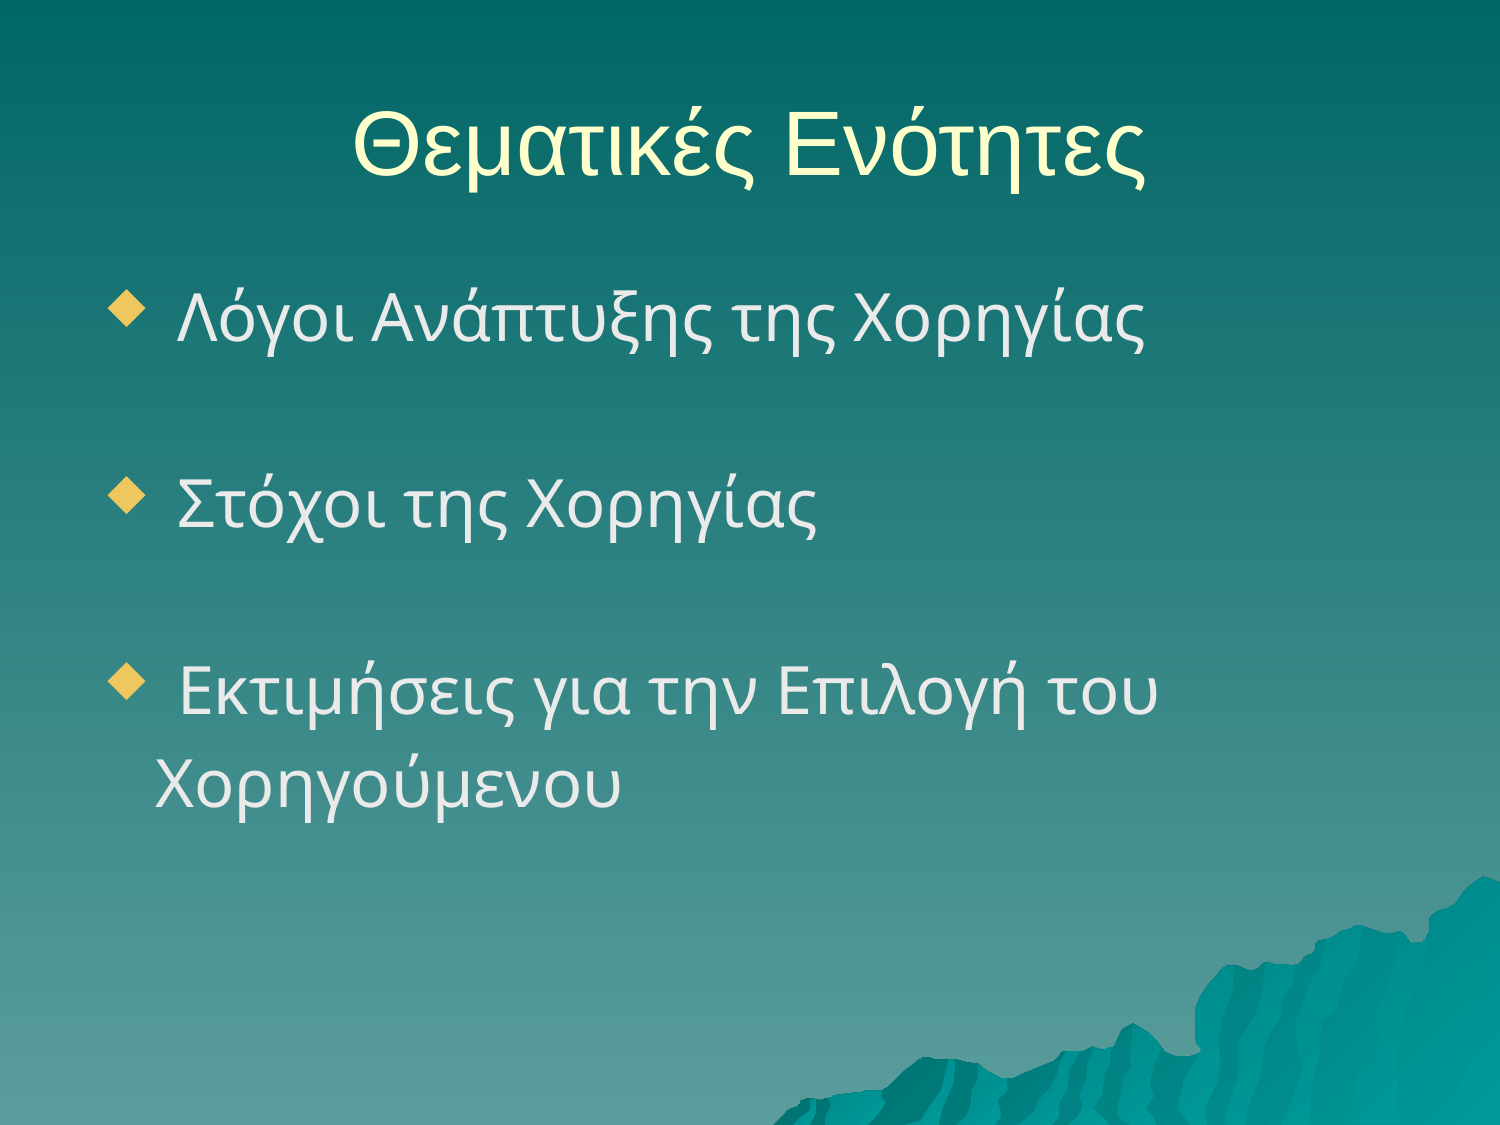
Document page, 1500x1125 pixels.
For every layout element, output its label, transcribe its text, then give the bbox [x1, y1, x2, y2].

list Λόγοι Ανάπτυξης της Χορηγίας Στόχοι της Χορηγίας Εκτιμήσεις για την Επιλογή του Χορηγούμενου [88, 266, 1439, 917]
title Θεματικές Ενότητες [74, 45, 1426, 233]
